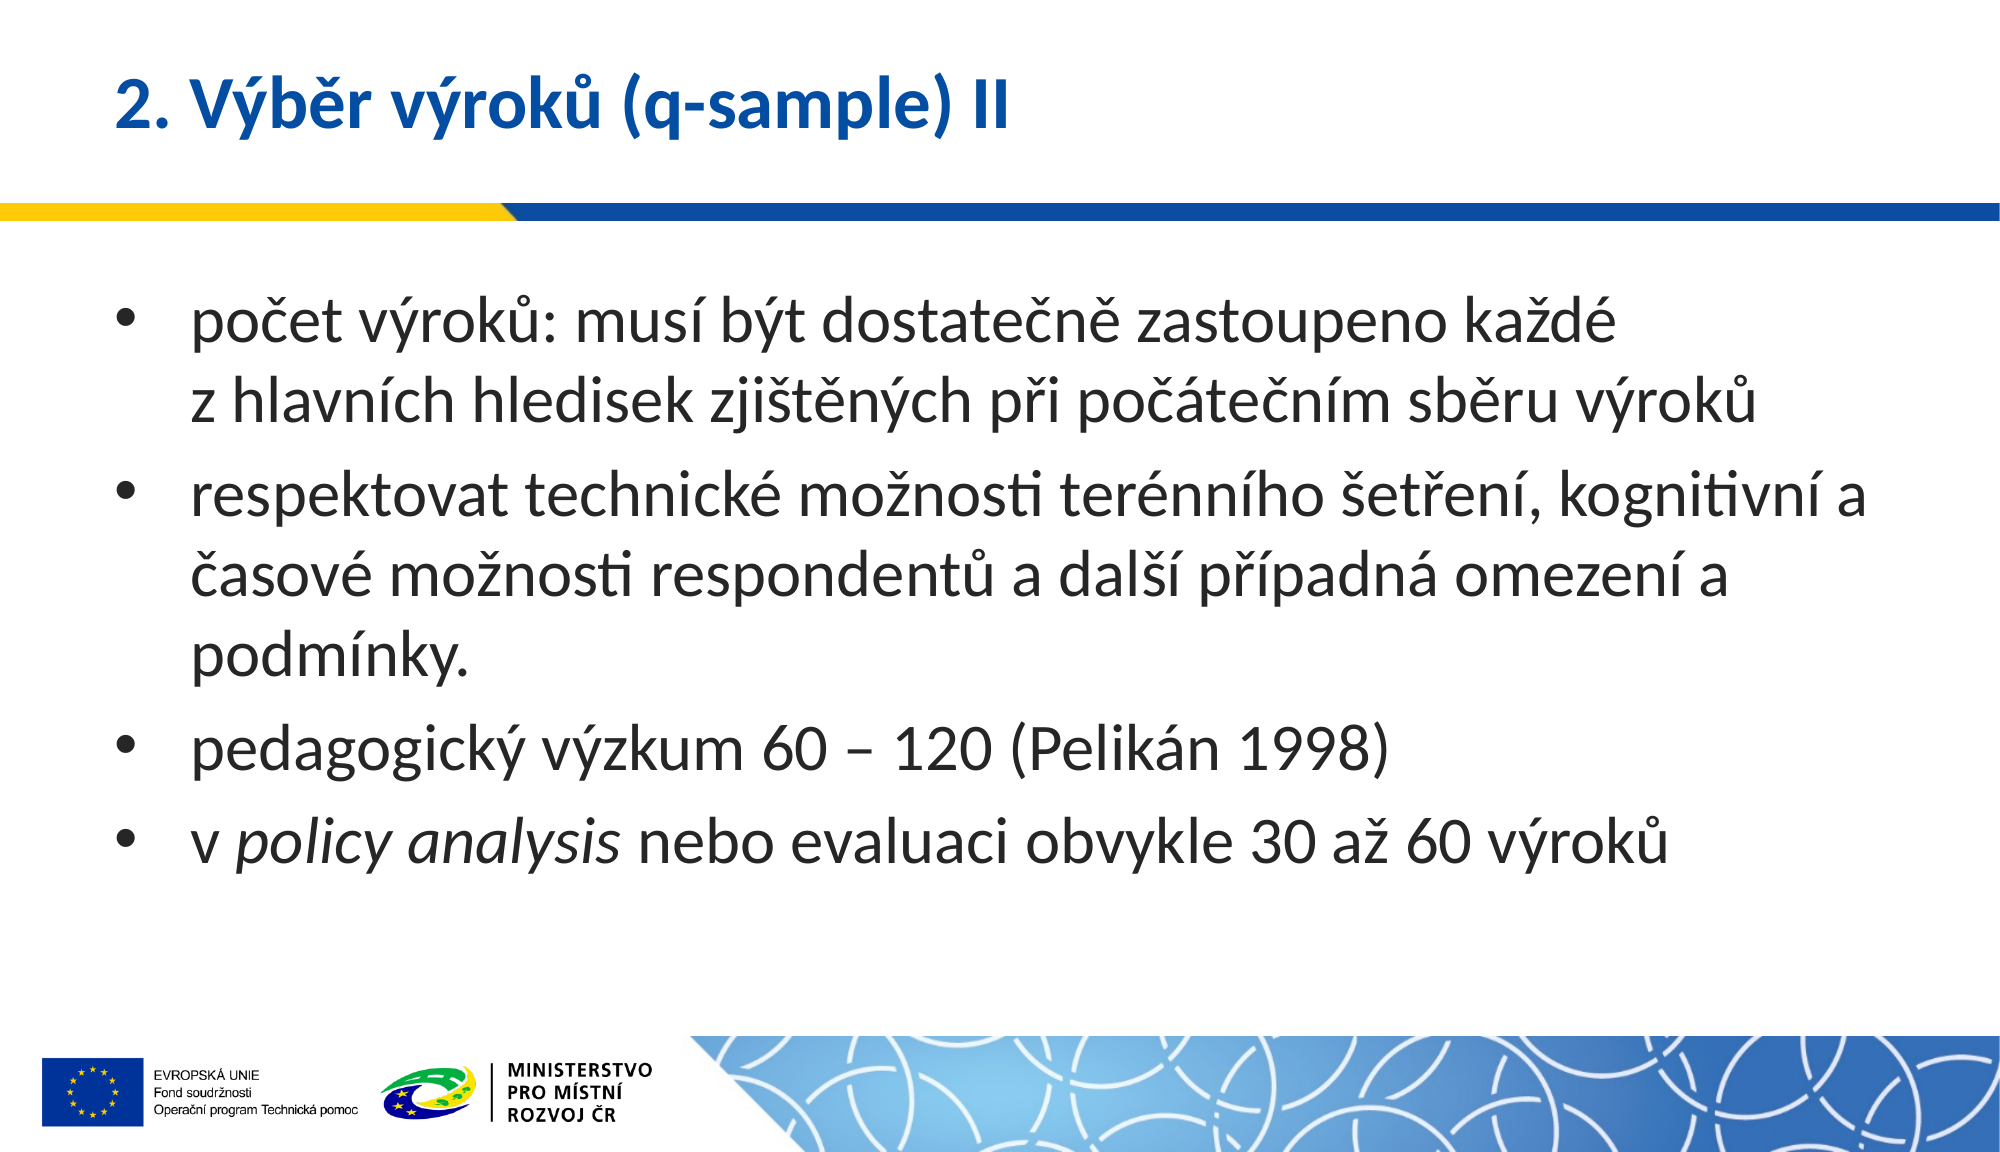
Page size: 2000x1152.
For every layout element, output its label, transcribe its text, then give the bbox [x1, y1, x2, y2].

title 2. Výběr výroků (q-sample) II [99, 46, 1900, 198]
picture [680, 1036, 2000, 1152]
picture [19, 1035, 674, 1149]
picture [0, 203, 2000, 221]
list počet výroků: musí být dostatečně zastoupeno každé z hlavních hledisek zjištěných při počátečním sběru výroků respektovat technické možnosti terénního šetření, kognitivní a časové možnosti respondentů a další případná omezení a podmínky. pedagogický výzkum 60 – 120 (Pelikán 1998) v policy analysis nebo evaluaci obvykle 30 až 60 výroků [99, 268, 1900, 1029]
